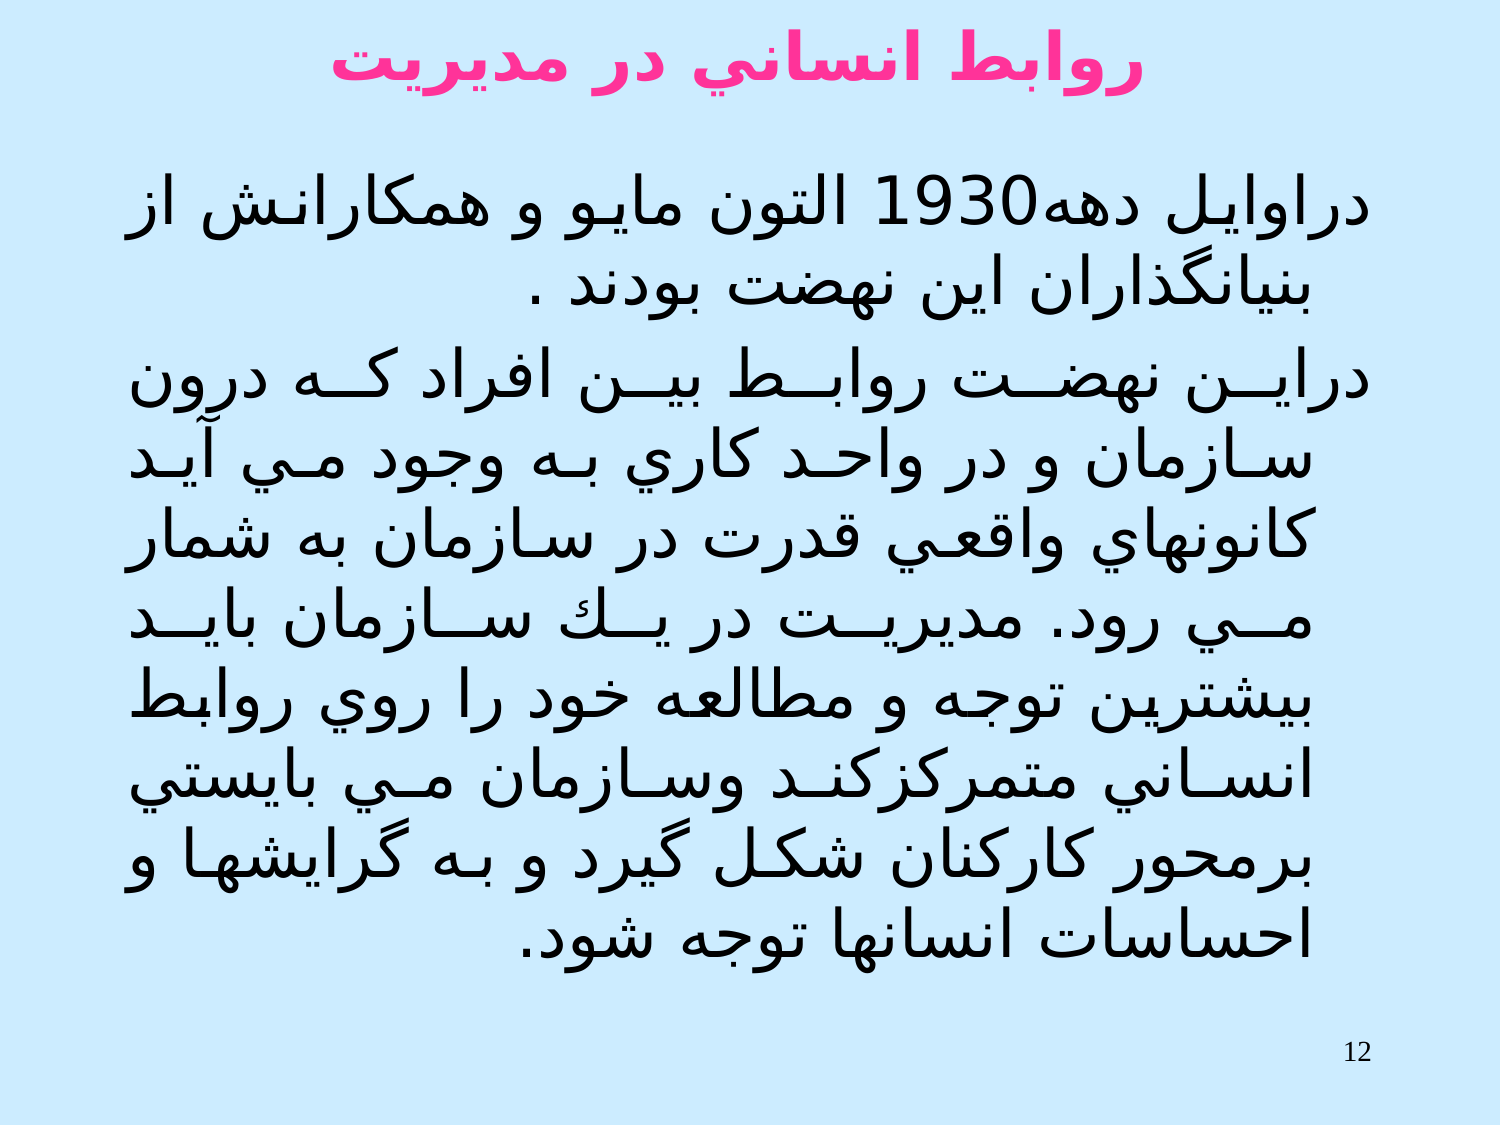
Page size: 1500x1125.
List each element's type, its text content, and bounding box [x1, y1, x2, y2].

title روابط انساني در مديريت [112, 74, 1388, 113]
list دراوايل دهه1930 التون مايو و همكارانش از بنيانگذاران اين نهضت بودند . دراين نهضت روابط بين افراد كه درون سازمان و در واحد كاري به وجود مي آيد كانونهاي واقعي قدرت در سازمان به شمار مي رود. مديريت در يك سازمان بايد بيشترين توجه و مطالعه خود را روي روابط انساني متمركزكند وسازمان مي بايستي برمحور كاركنان شكل گيرد و به گرايشها و احساسات انسانها توجه شود. [112, 149, 1388, 1001]
slide_number 12 [1074, 1024, 1388, 1101]
